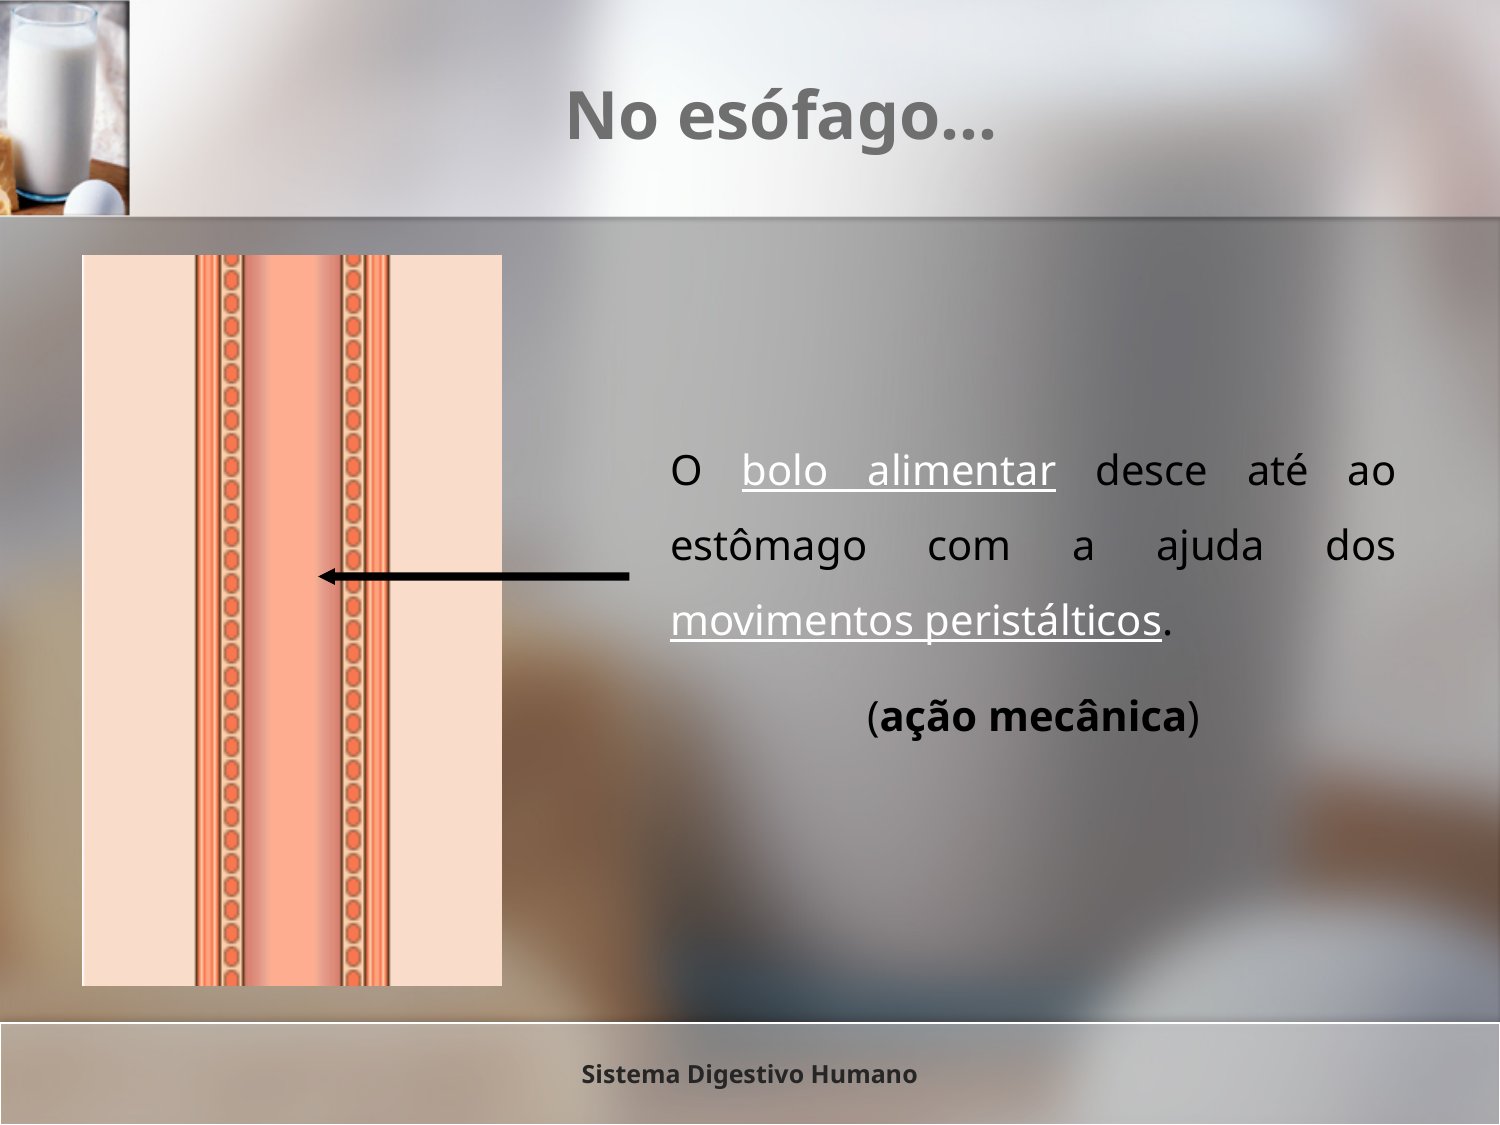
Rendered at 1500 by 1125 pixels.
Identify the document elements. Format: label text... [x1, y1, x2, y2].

text_box O bolo alimentar desce até ao estômago com a ajuda dos movimentos peristálticos. (ação mecânica) [655, 411, 1412, 748]
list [82, 255, 503, 986]
footer Sistema Digestivo Humano [512, 1051, 988, 1125]
picture [0, 0, 1500, 1022]
title No esófago… [150, 24, 1413, 200]
